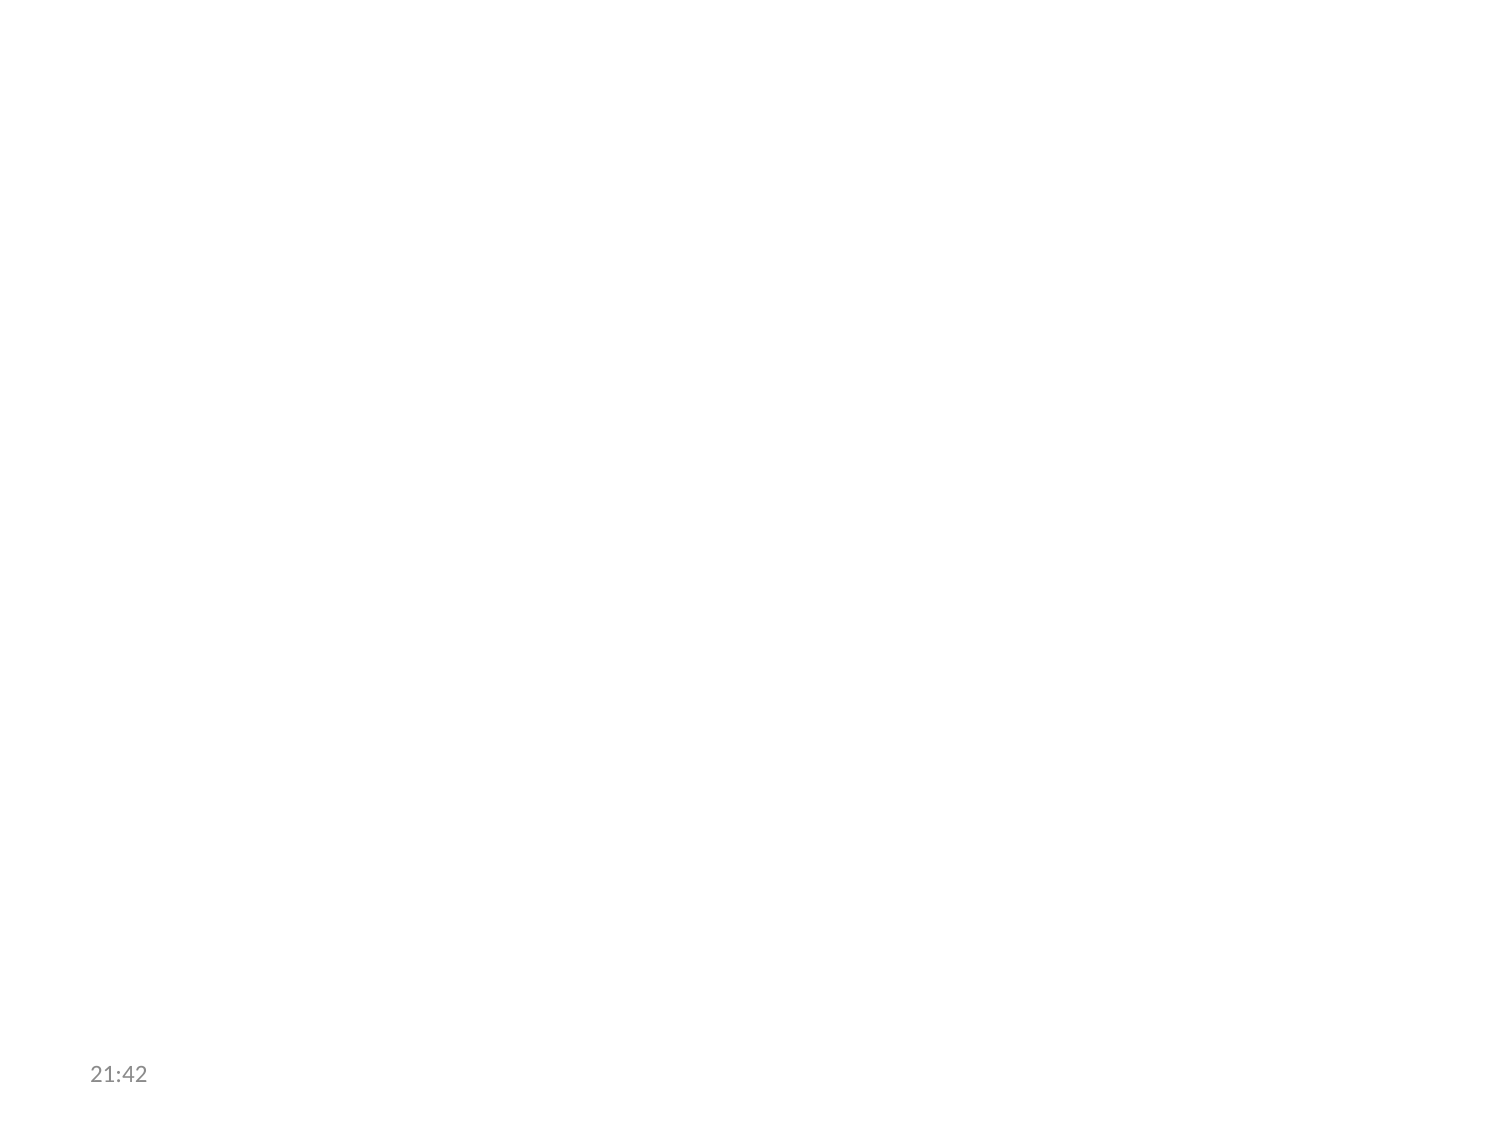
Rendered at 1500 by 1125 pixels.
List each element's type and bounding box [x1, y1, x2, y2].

slide_number [75, 1042, 425, 1103]
